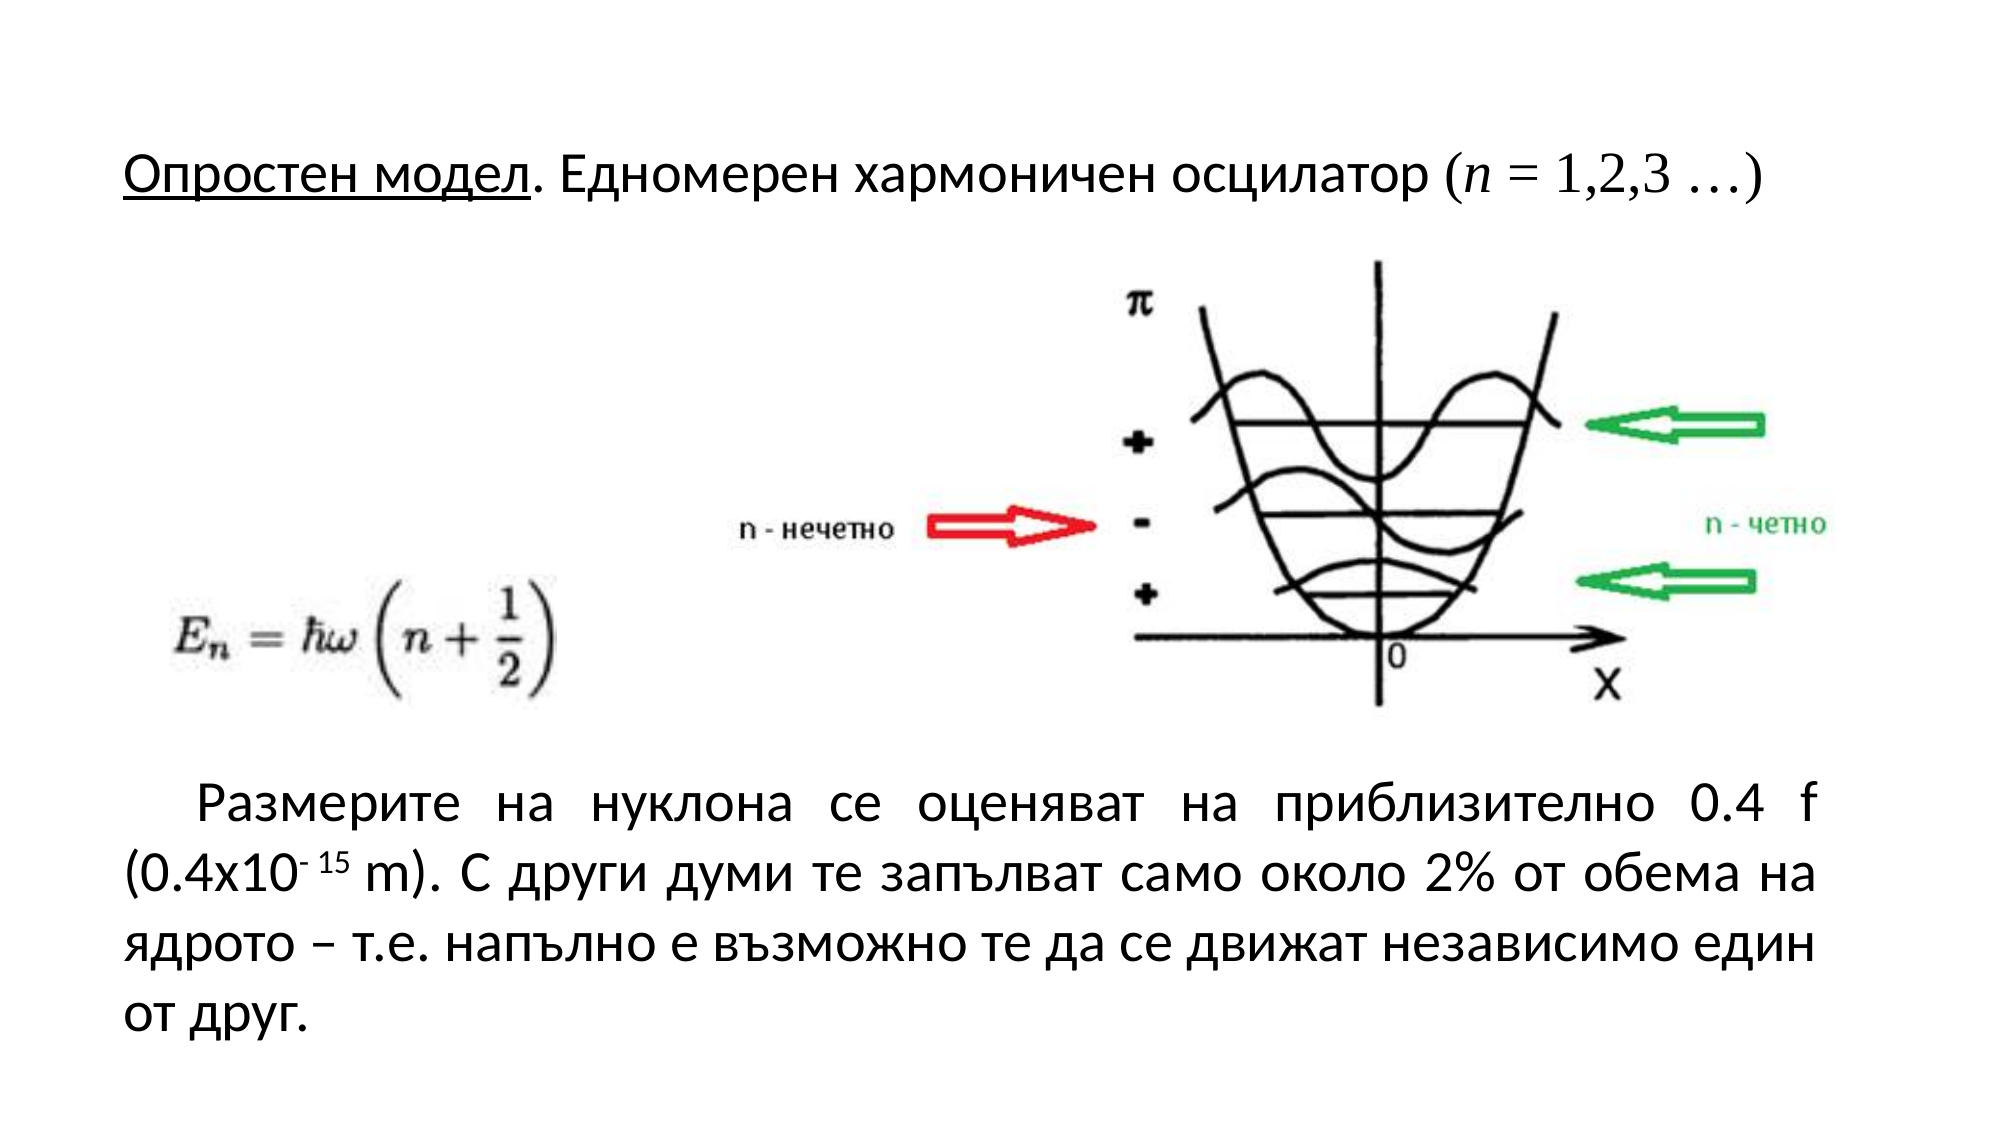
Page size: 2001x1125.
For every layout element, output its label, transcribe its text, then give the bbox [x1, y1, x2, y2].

picture [697, 212, 1858, 734]
text_box Опростен модел. Едномерен хармоничен осцилатор (n = 1,2,3 …) [108, 91, 1834, 211]
text_box Размерите на нуклона се оценяват на приблизително 0.4 f (0.4x10- 15 m). С други думи те запълват само около 2% от обема на ядрото – т.е. напълно е възможно те да се движат независимо един от друг. [108, 755, 1834, 1051]
picture [169, 574, 557, 710]
